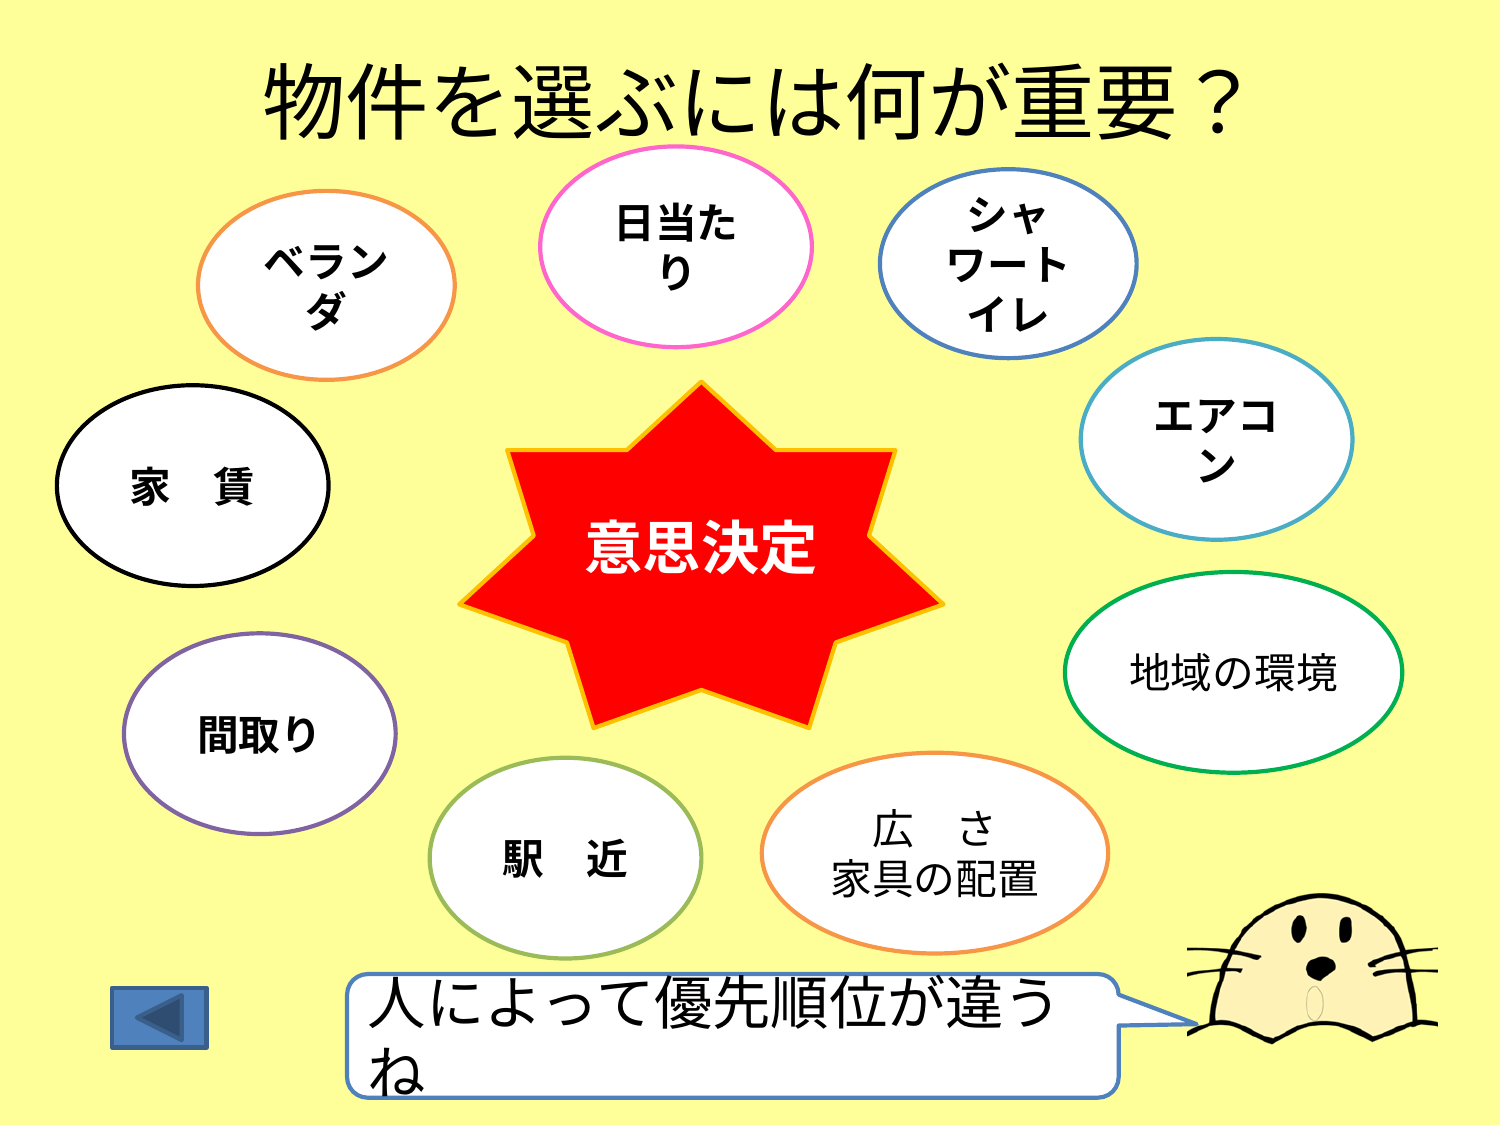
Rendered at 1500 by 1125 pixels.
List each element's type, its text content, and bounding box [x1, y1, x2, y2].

text_box 意思決定 [457, 379, 946, 731]
text_box 物件を選ぶには何が重要？ [230, 42, 1294, 158]
picture [1186, 892, 1438, 1048]
text_box エアコン [1078, 336, 1355, 542]
text_box 広 さ 家具の配置 [759, 750, 1111, 956]
text_box 間取り [121, 631, 398, 837]
text_box 地域の環境 [1062, 569, 1405, 775]
text_box 駅 近 [427, 755, 704, 961]
text_box 人によって優先順位が違うね [344, 971, 1181, 1100]
text_box ベランダ [195, 188, 457, 382]
text_box 日当たり [538, 144, 814, 350]
text_box [110, 986, 209, 1050]
text_box 家 賃 [54, 383, 331, 589]
text_box シャワートイレ [877, 167, 1139, 361]
